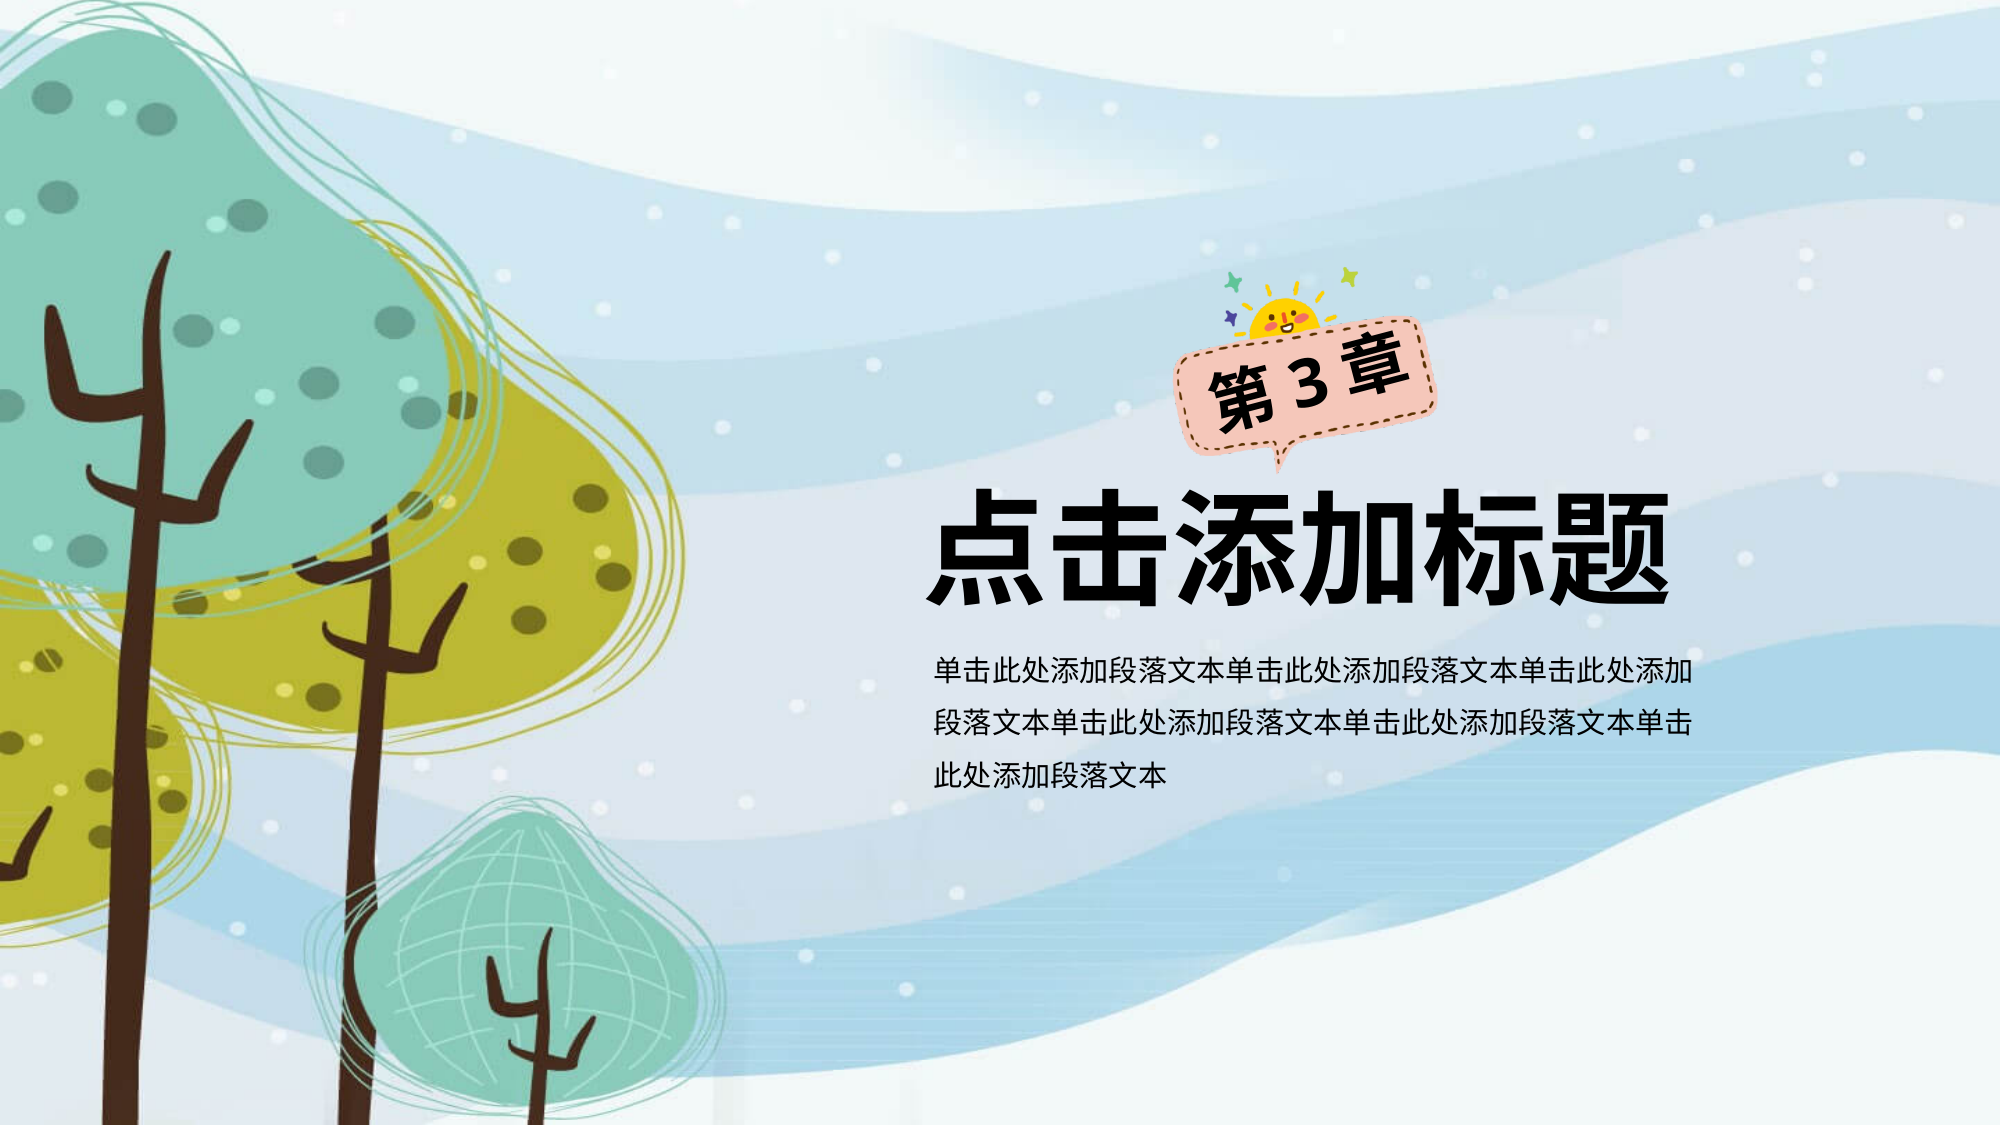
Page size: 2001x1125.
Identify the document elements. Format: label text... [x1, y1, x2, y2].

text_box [1134, 228, 1482, 547]
picture [0, 0, 2000, 1125]
text_box 点击添加标题 [907, 463, 1709, 629]
text_box 单击此处添加段落文本单击此处添加段落文本单击此处添加段落文本单击此处添加段落文本单击此处添加段落文本单击此处添加段落文本 [918, 627, 1717, 800]
